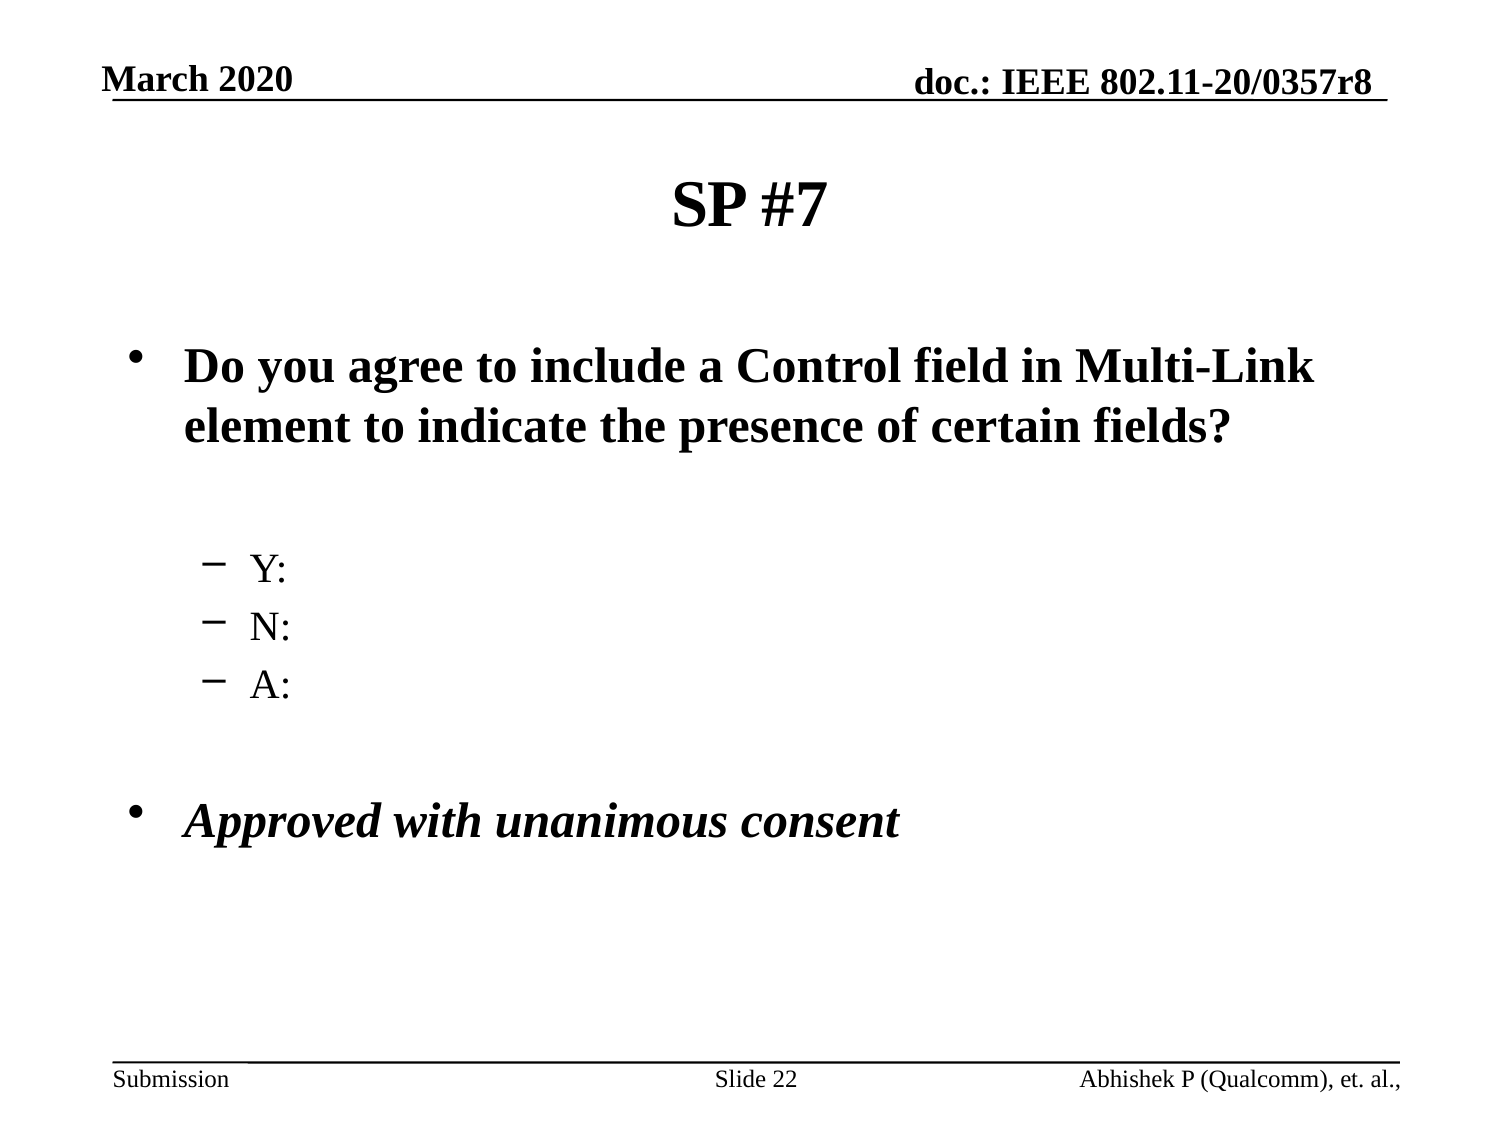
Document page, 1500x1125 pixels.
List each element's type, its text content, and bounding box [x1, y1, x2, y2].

footer Abhishek P (Qualcomm), et. al., [949, 1061, 1402, 1093]
title SP #7 [112, 112, 1388, 288]
list Do you agree to include a Control field in Multi-Link element to indicate the presence of certain fields? Y: N: A: Approved with unanimous consent [112, 324, 1402, 1052]
slide_number Slide 22 [712, 1061, 801, 1093]
